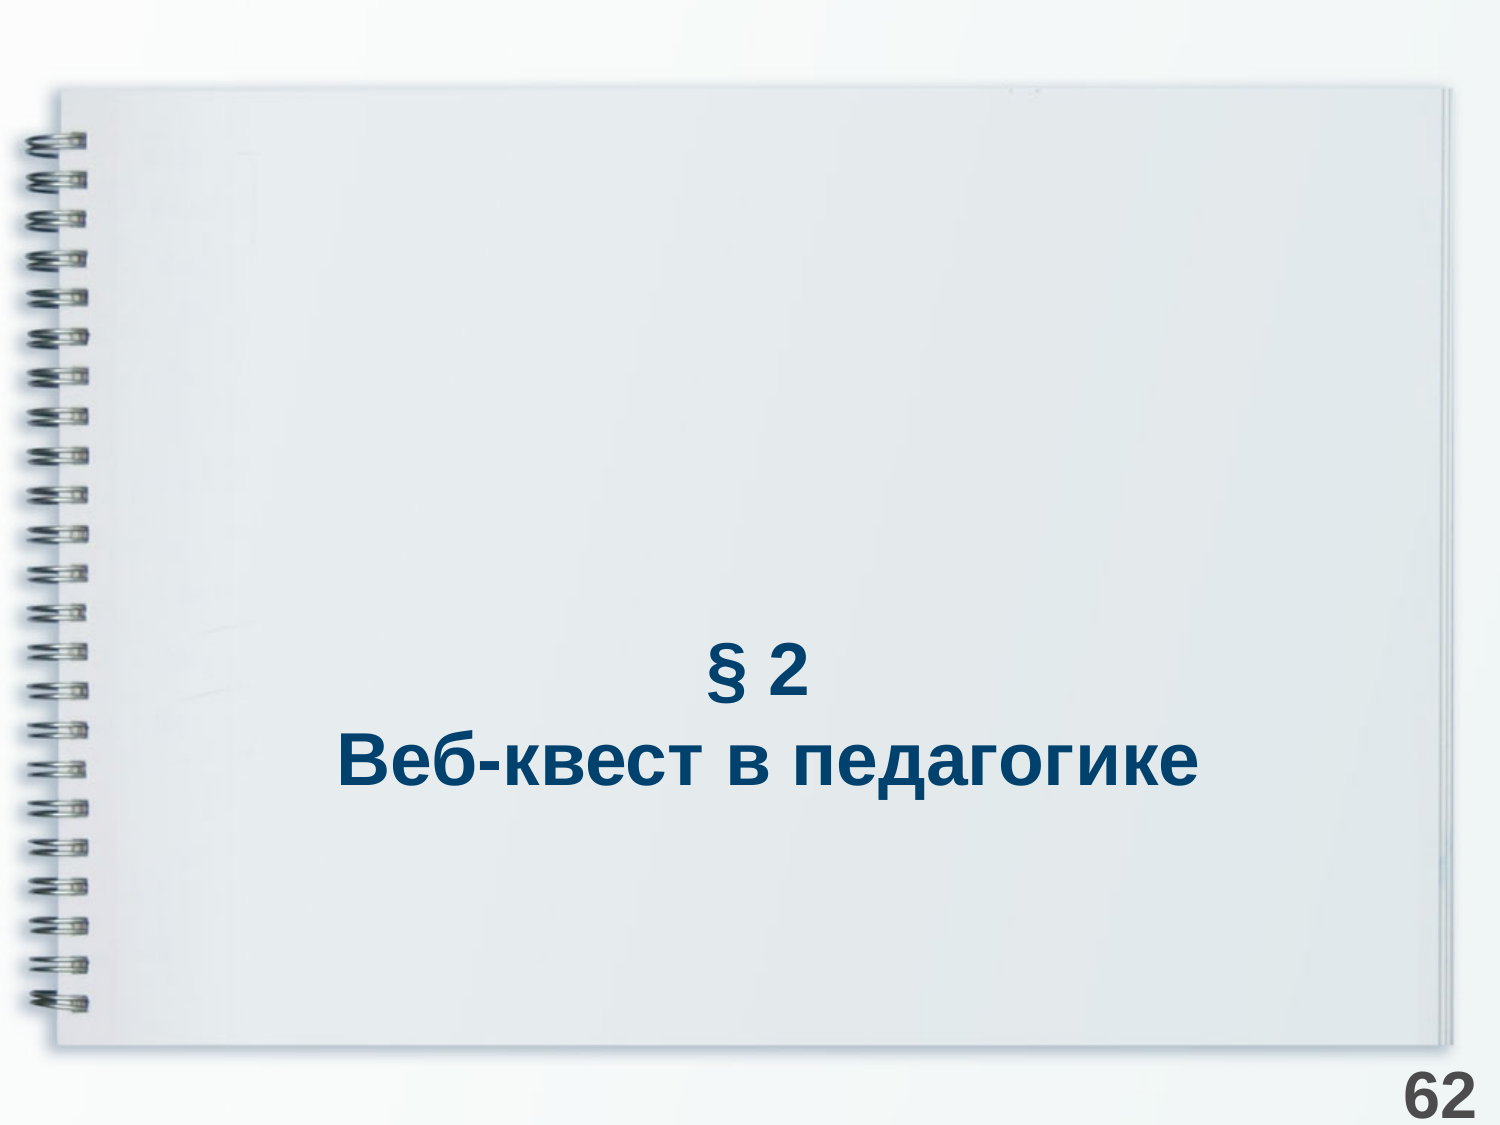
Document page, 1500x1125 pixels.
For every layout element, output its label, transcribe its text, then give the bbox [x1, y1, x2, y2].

title § 2 Веб-квест в педагогике [93, 485, 1444, 935]
picture [0, 0, 1500, 1125]
slide_number 62 [1375, 1043, 1493, 1123]
